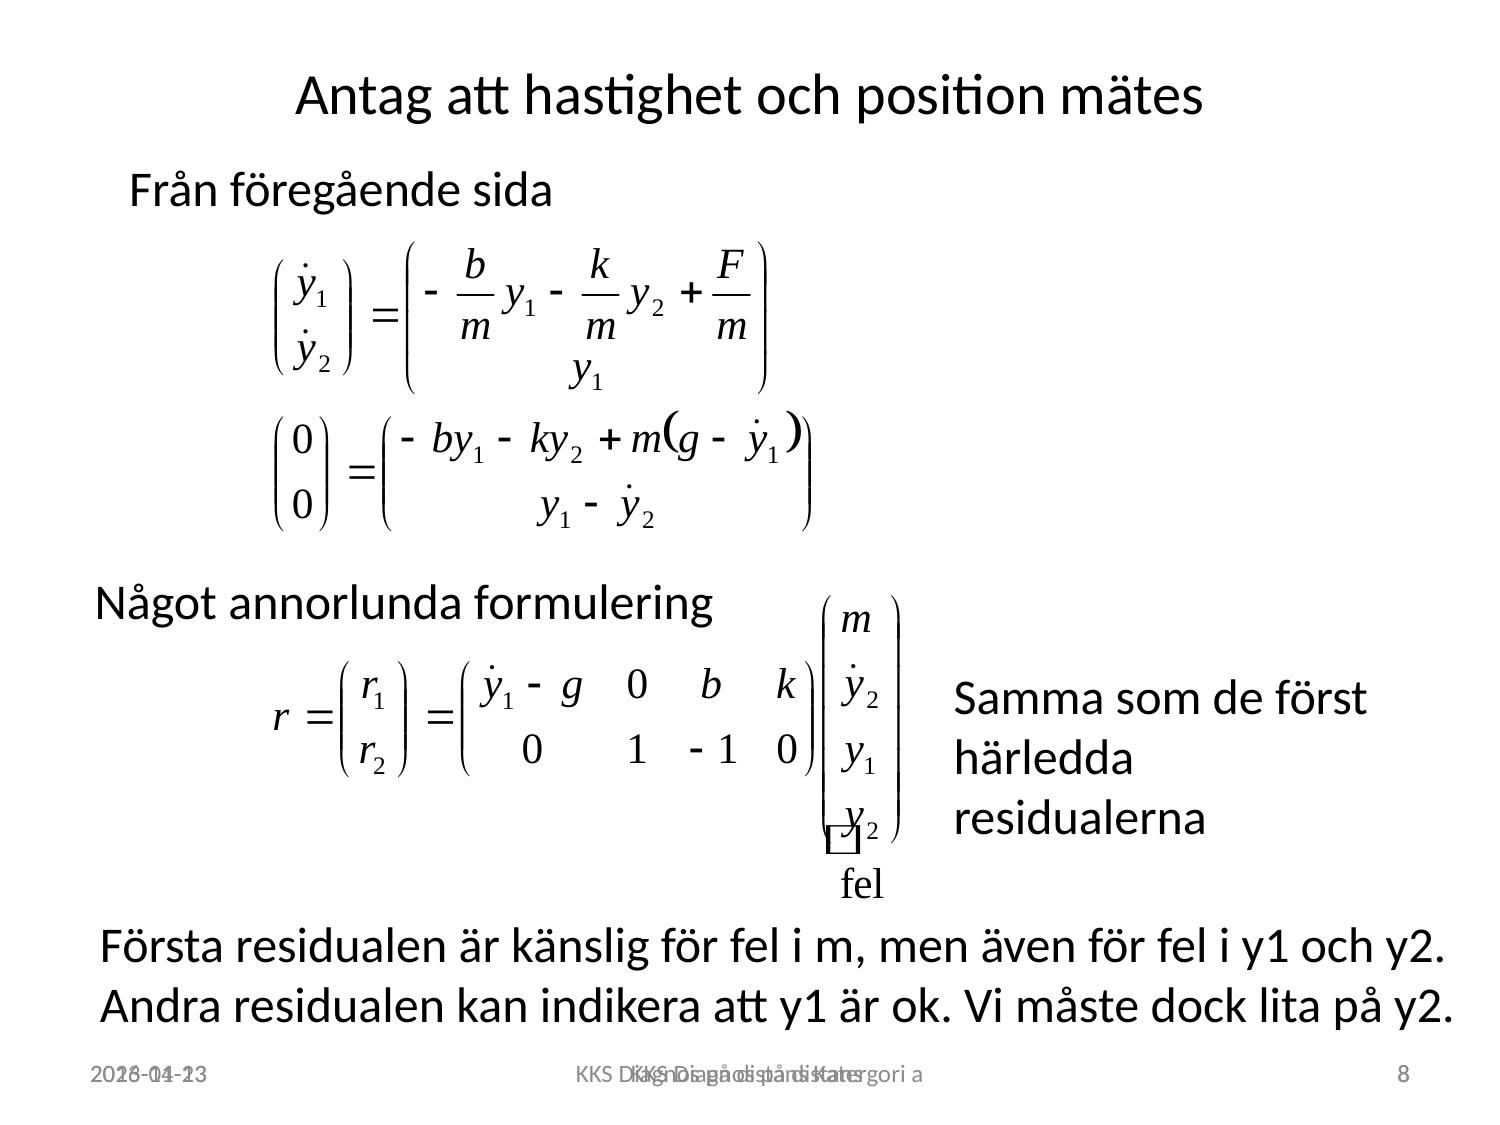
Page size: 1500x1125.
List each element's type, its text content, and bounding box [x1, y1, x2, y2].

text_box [265, 585, 914, 908]
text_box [265, 231, 824, 543]
text_box Från föregående sida [114, 148, 569, 224]
text_box 8 [1074, 1042, 1425, 1103]
title Antag att hastighet och position mätes [75, 45, 1425, 138]
text_box Något annorlunda formulering [79, 562, 729, 638]
text_box Samma som de först härledda residualerna [938, 656, 1447, 852]
text_box KKS Diagnos på distans Katergori a [512, 1042, 988, 1103]
text_box 2013-04-23 [75, 1042, 425, 1103]
text_box Första residualen är känslig för fel i m, men även för fel i y1 och y2. Andra residualen kan indikera att y1 är ok. Vi måste dock lita på y2. [85, 905, 1471, 1040]
